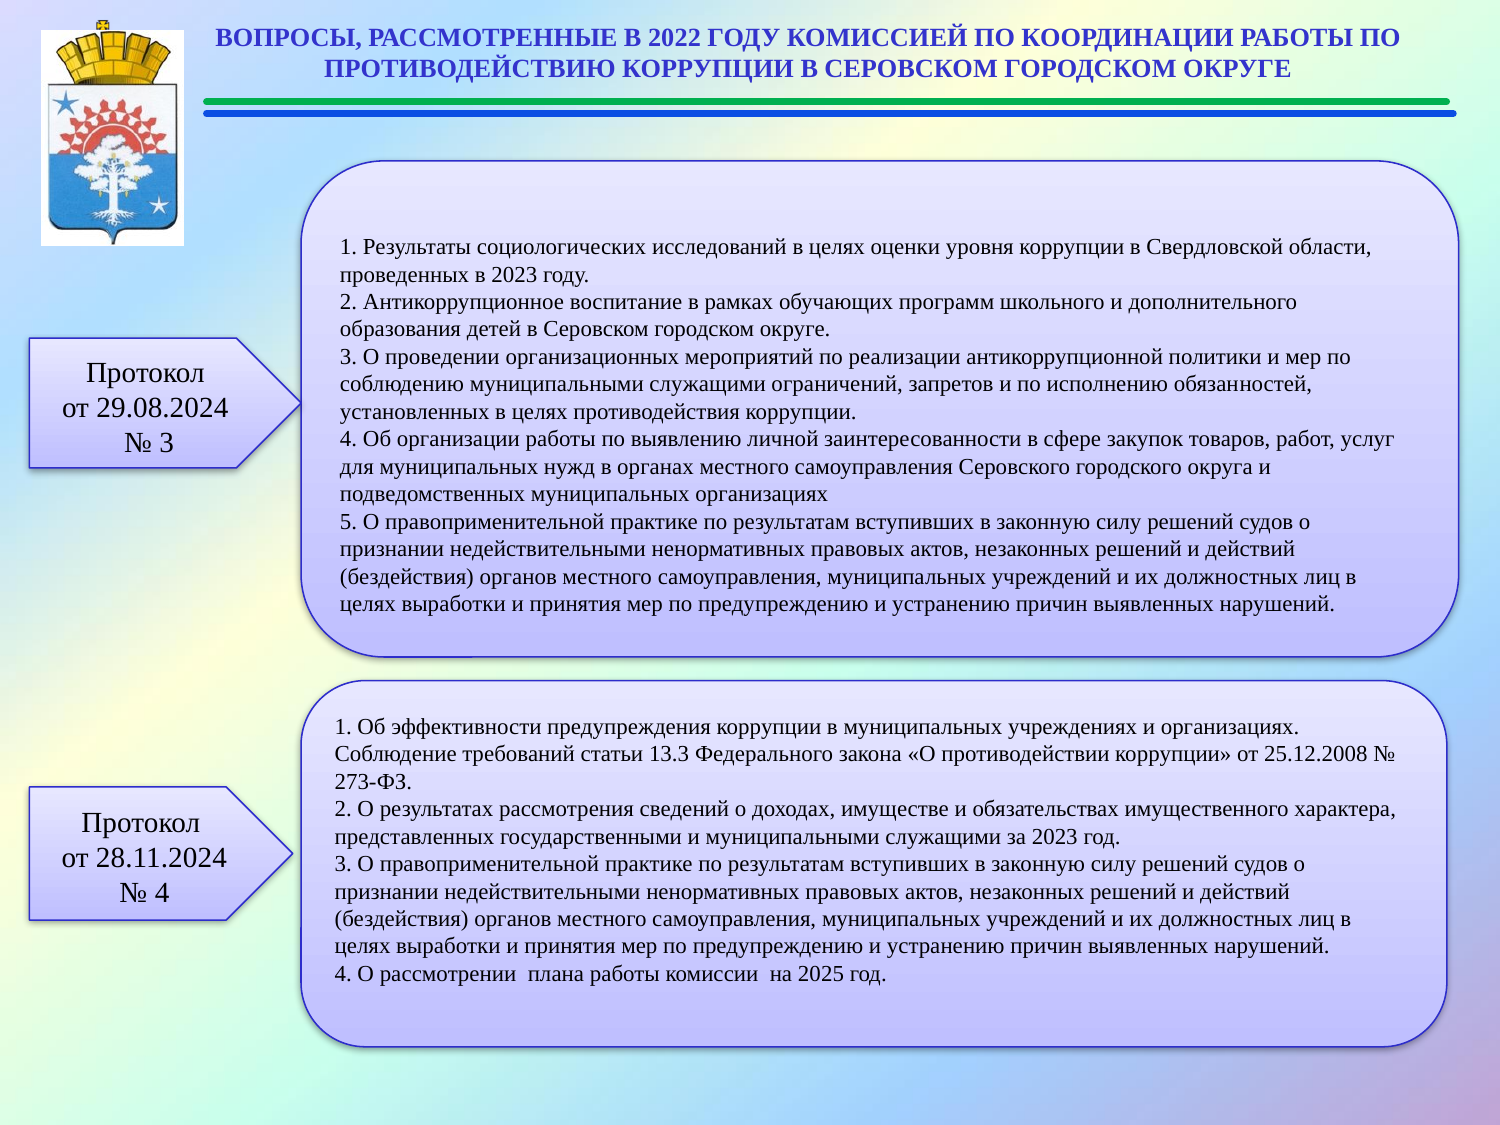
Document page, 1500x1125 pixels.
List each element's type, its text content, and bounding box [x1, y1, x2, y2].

text_box 1. Результаты социологических исследований в целях оценки уровня коррупции в Свердловской области, проведенных в 2023 году. 2. Антикоррупционное воспитание в рамках обучающих программ школьного и дополнительного образования детей в Серовском городском округе. 3. О проведении организационных мероприятий по реализации антикоррупционной политики и мер по соблюдению муниципальными слу­жащими ограничений, запретов и по исполнению обязан­ностей, установленных в целях противодействия корруп­ции. 4. Об организации работы по выявлению личной заинтересованности в сфере закупок товаров, работ, услуг для муниципальных нужд в органах местного самоуправления Серовского городского округа и подведомственных муниципальных организациях 5. О правоприменительной практике по результатам вступивших в законную силу решений судов о признании недействительными ненормативных правовых актов, незаконных решений и действий (бездействия) органов местного самоуправления, муниципальных учреждений и их должностных лиц в целях выработки и принятия мер по предупреждению и устранению причин выявленных нарушений. [300, 160, 1460, 658]
title ВОПРОСЫ, РАССМОТРЕННЫЕ В 2022 ГОДУ КОМИССИЕЙ ПО КООРДИНАЦИИ РАБОТЫ ПО ПРОТИВОДЕЙСТВИЮ КОРРУПЦИИ В СЕРОВСКОМ ГОРОДСКОМ ОКРУГЕ [170, 1, 1446, 103]
text_box Протокол от 28.11.2024 № 4 [28, 786, 294, 921]
text_box 1. Об эффективности предупреждения коррупции в муниципальных учреждениях и организациях. Соблюдение требований статьи 13.3 Федерального закона «О противодействии коррупции» от 25.12.2008 № 273-ФЗ. 2. О результатах рассмотрения сведений о доходах, имуществе и обязательствах имущественного характера, представленных государственными и муниципальными служащими за 2023 год. 3. О правоприменительной практике по результатам вступивших в законную силу решений судов о признании недействительными ненормативных правовых актов, незаконных решений и действий (бездействия) органов местного самоуправления, муниципальных учреждений и их должностных лиц в целях выработки и принятия мер по предупреждению и устранению причин выявленных нарушений. 4. О рассмотрении плана работы комиссии на 2025 год. [300, 679, 1448, 1048]
picture [0, 0, 1500, 1125]
text_box [383, 597, 1500, 659]
text_box Протокол от 29.08.2024 № 3 [28, 337, 302, 469]
